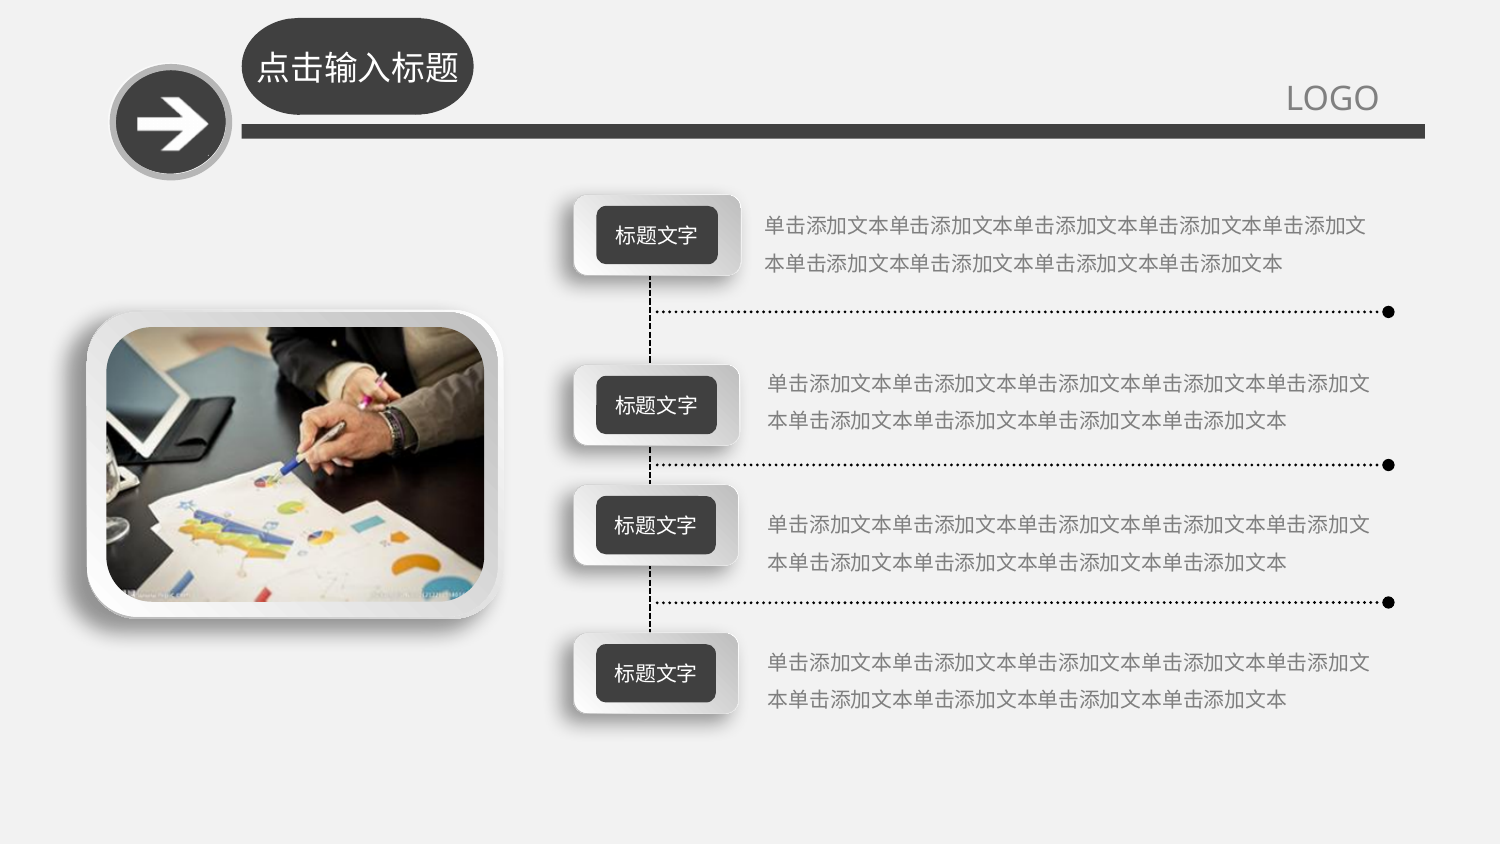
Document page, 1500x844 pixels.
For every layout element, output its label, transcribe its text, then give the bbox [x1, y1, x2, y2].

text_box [573, 632, 739, 714]
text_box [110, 65, 229, 178]
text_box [573, 364, 741, 446]
text_box 单击添加文本单击添加文本单击添加文本单击添加文本单击添加文本单击添加文本单击添加文本单击添加文本单击添加文本 [756, 690, 1389, 755]
text_box [241, 123, 1426, 140]
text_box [650, 240, 1389, 690]
text_box 单击添加文本单击添加文本单击添加文本单击添加文本单击添加文本单击添加文本单击添加文本单击添加文本单击添加文本 [753, 194, 1389, 240]
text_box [86, 309, 504, 619]
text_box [573, 484, 739, 566]
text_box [241, 17, 487, 115]
text_box LOGO [1270, 69, 1404, 123]
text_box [573, 194, 742, 276]
